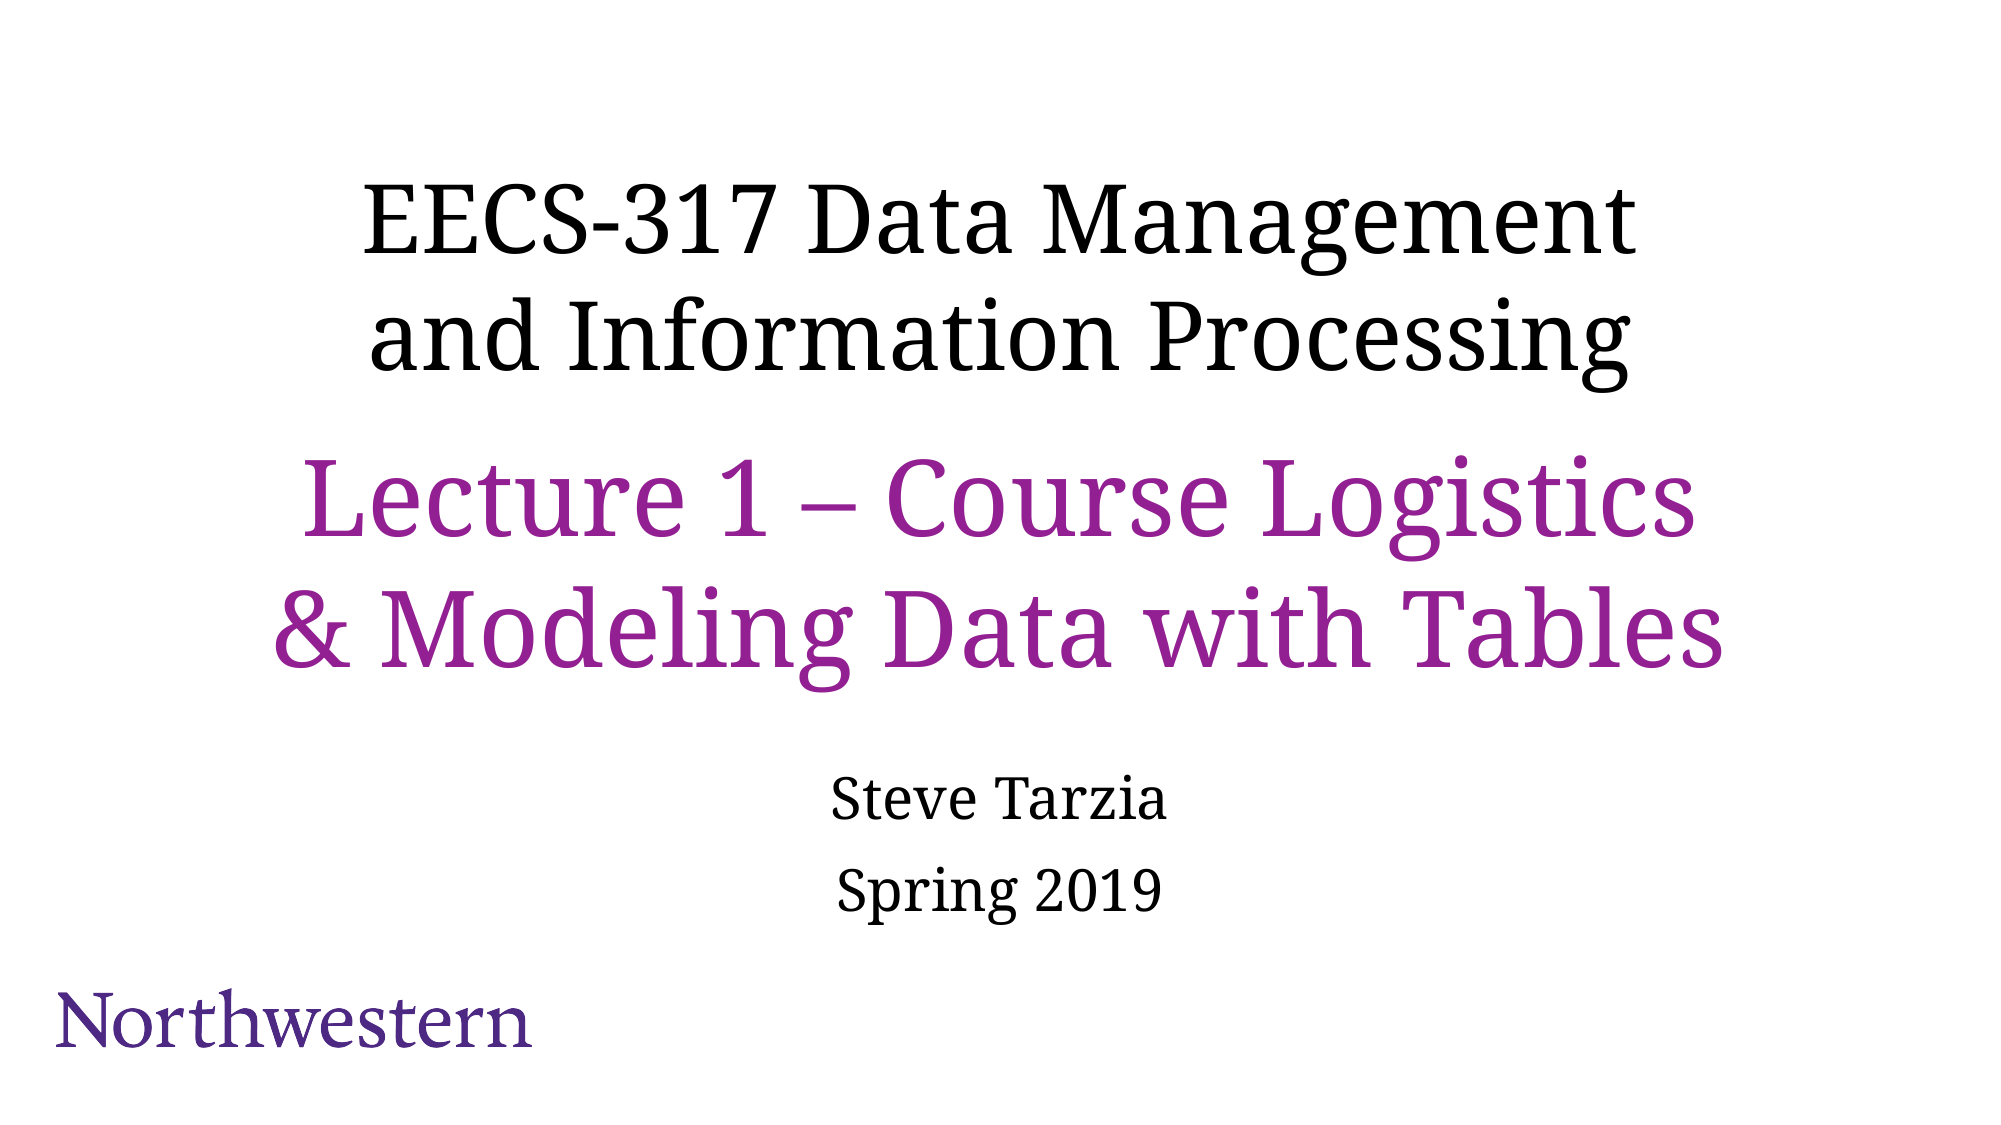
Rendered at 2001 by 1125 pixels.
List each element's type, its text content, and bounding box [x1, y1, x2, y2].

picture [56, 988, 532, 1049]
title EECS-317 Data Management and Information Processing Lecture 1 – Course Logistics & Modeling Data with Tables [249, 144, 1750, 709]
subtitle Steve Tarzia Spring 2019 [249, 755, 1750, 942]
